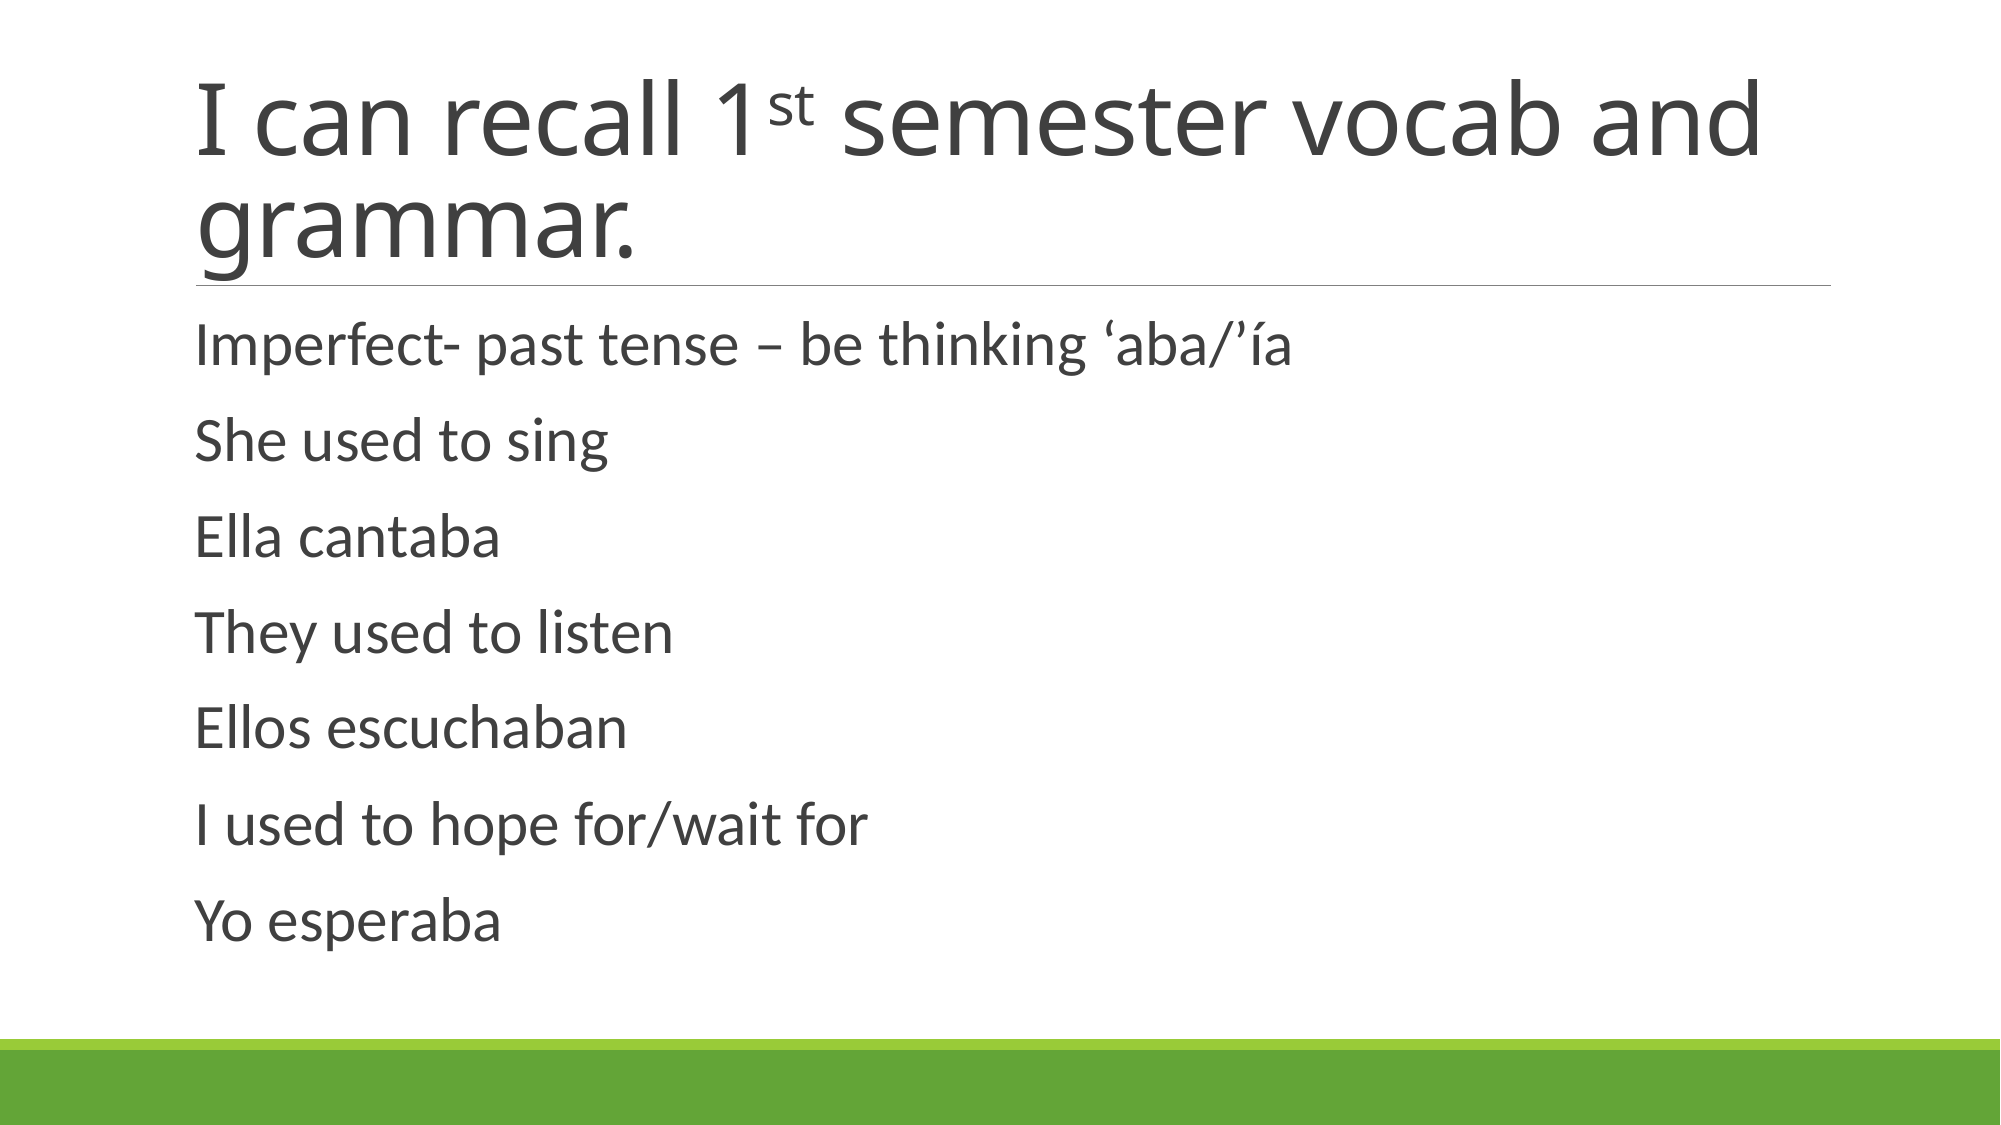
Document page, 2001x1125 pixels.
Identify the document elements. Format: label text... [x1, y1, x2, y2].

list Imperfect- past tense – be thinking ‘aba/’ía She used to sing Ella cantaba They used to listen Ellos escuchaban I used to hope for/wait for Yo esperaba [180, 302, 1830, 963]
title I can recall 1st semester vocab and grammar. [180, 47, 1830, 285]
